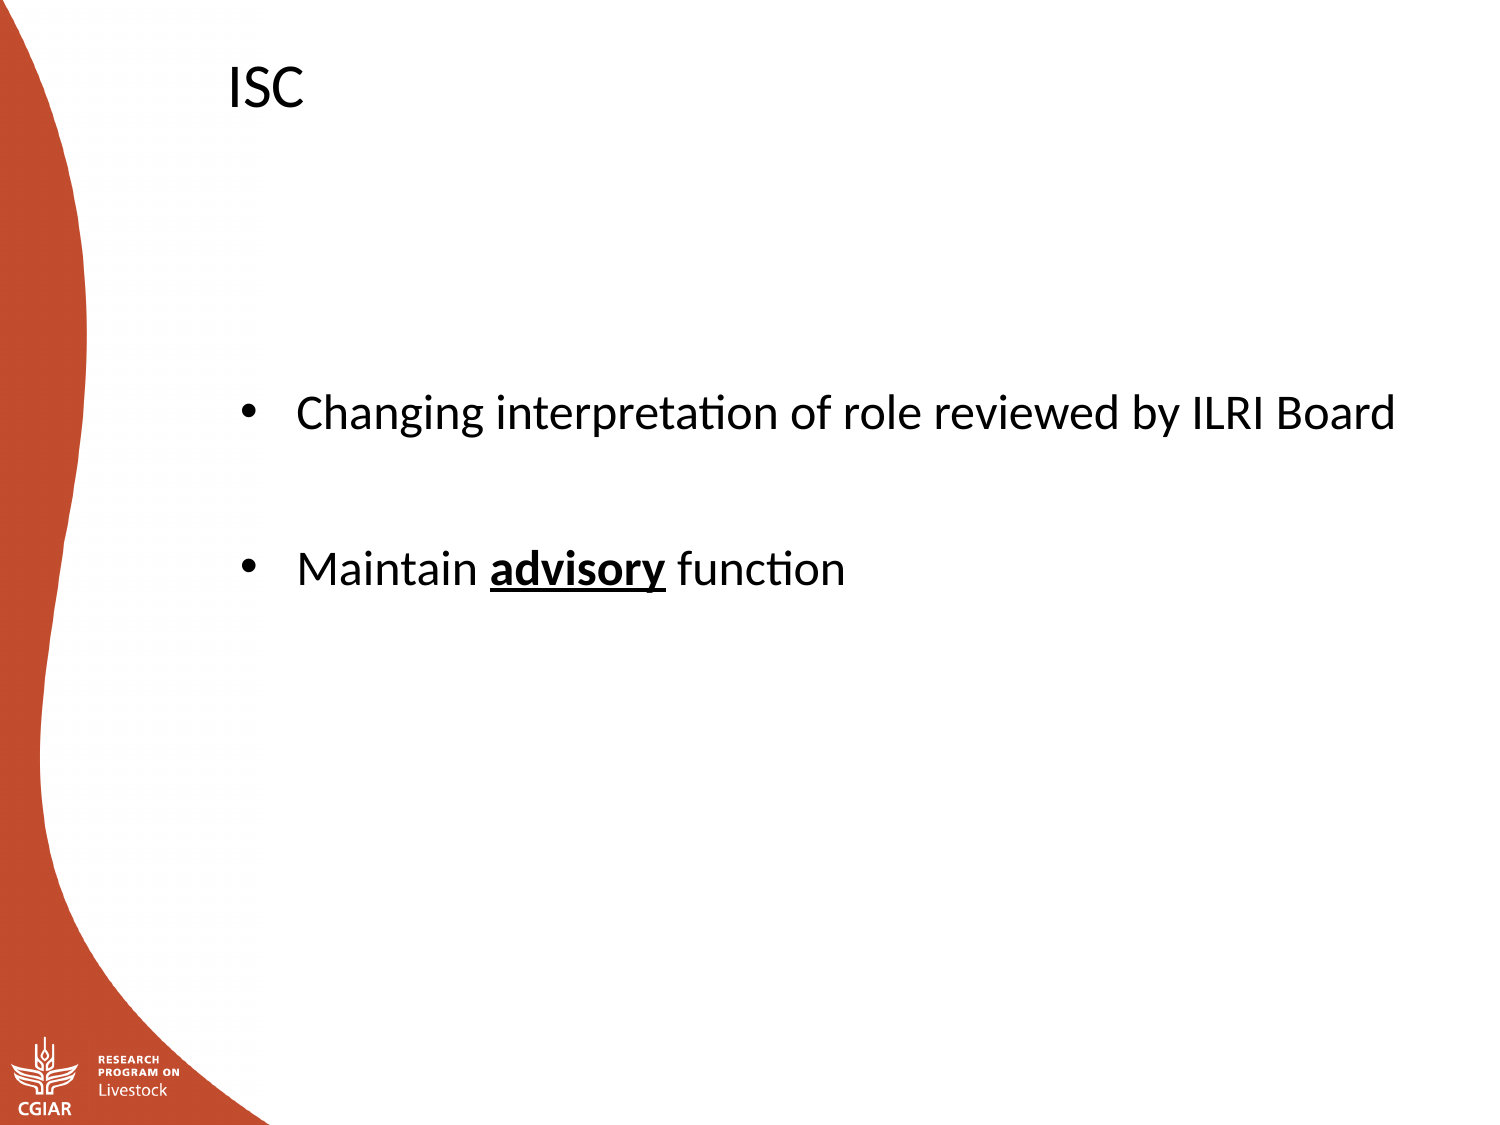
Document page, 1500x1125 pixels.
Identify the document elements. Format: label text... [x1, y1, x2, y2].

list ISC [212, 37, 1450, 225]
picture [0, 0, 270, 1125]
list Changing interpretation of role reviewed by ILRI Board Maintain advisory function [225, 312, 1450, 938]
